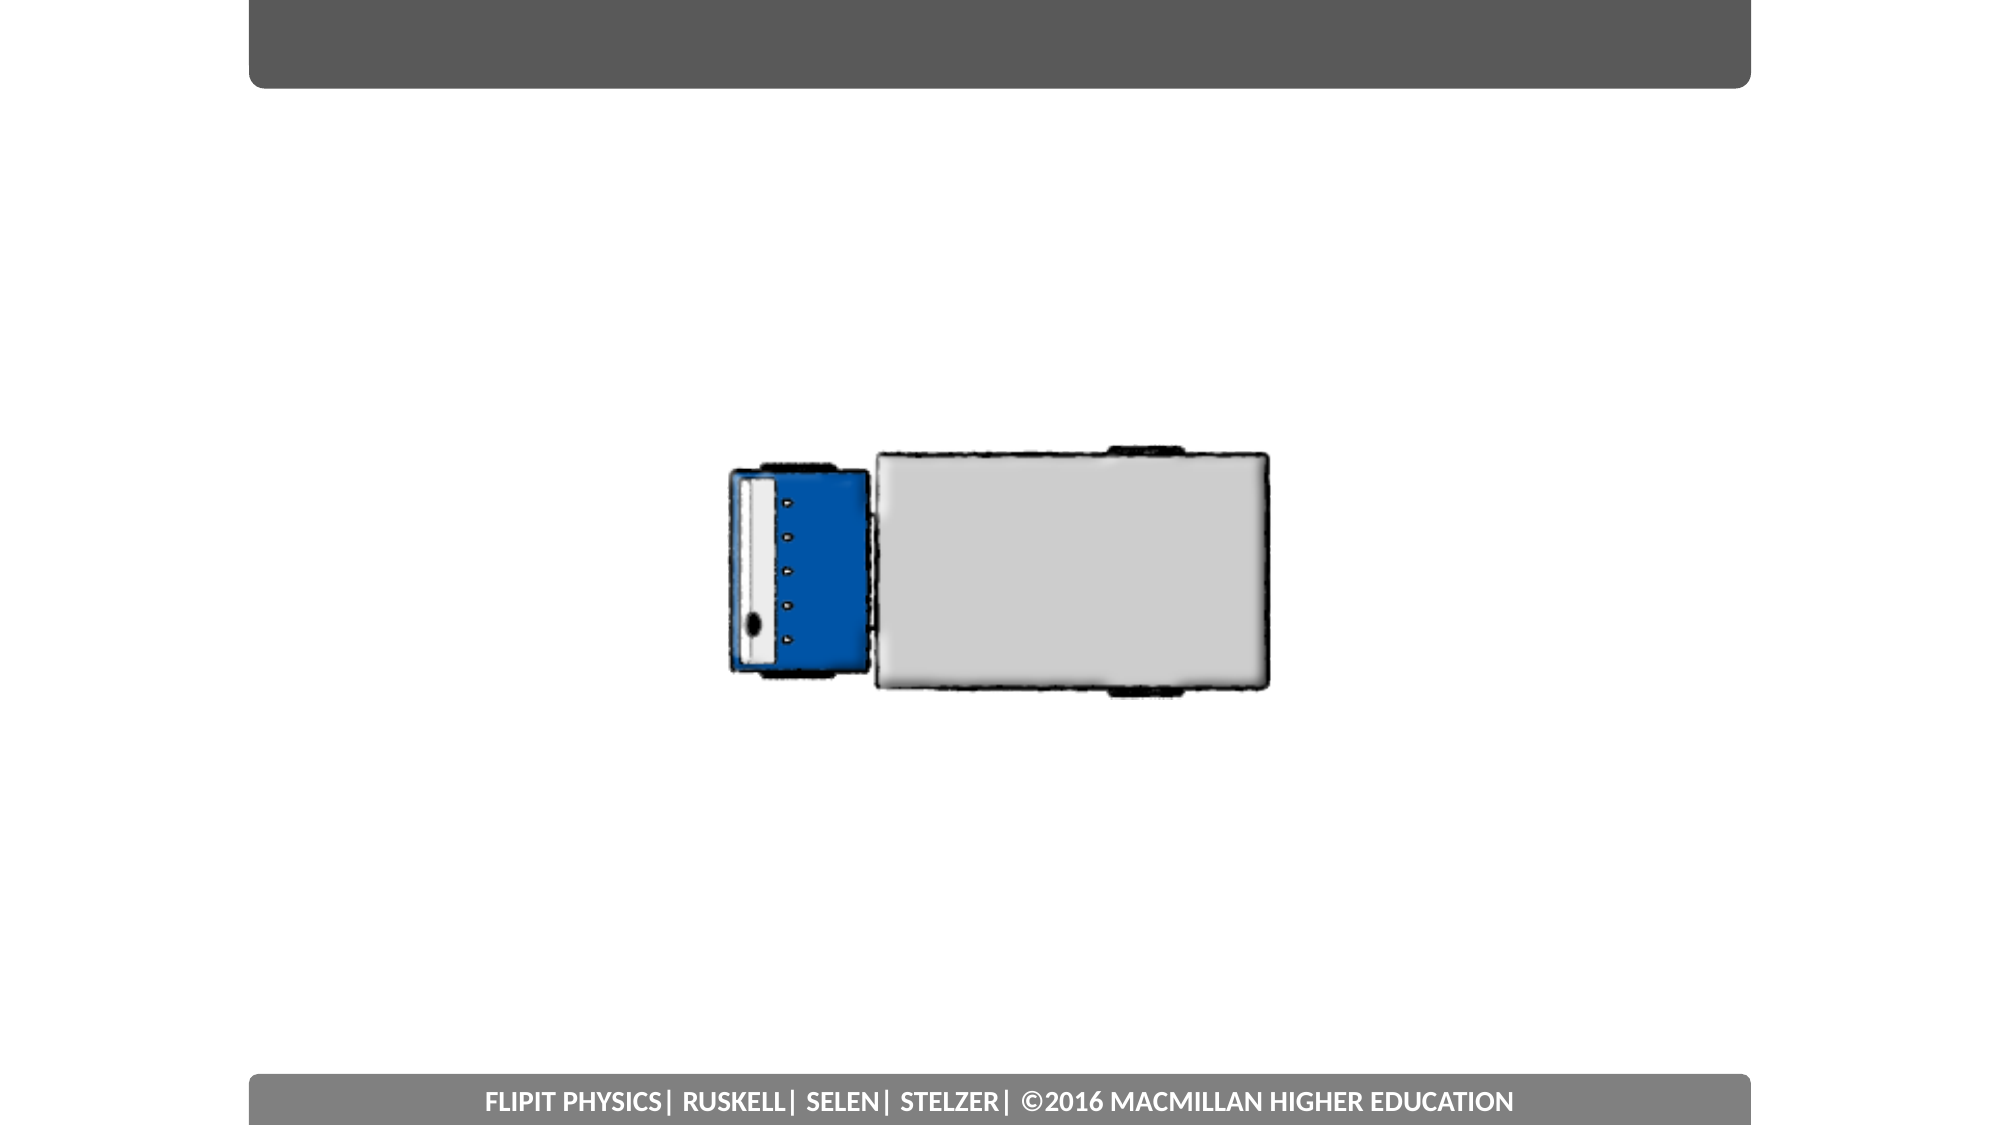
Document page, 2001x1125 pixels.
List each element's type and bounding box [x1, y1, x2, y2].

text_box [249, 1074, 1750, 1125]
picture [726, 444, 1273, 700]
text_box [248, 0, 1752, 89]
